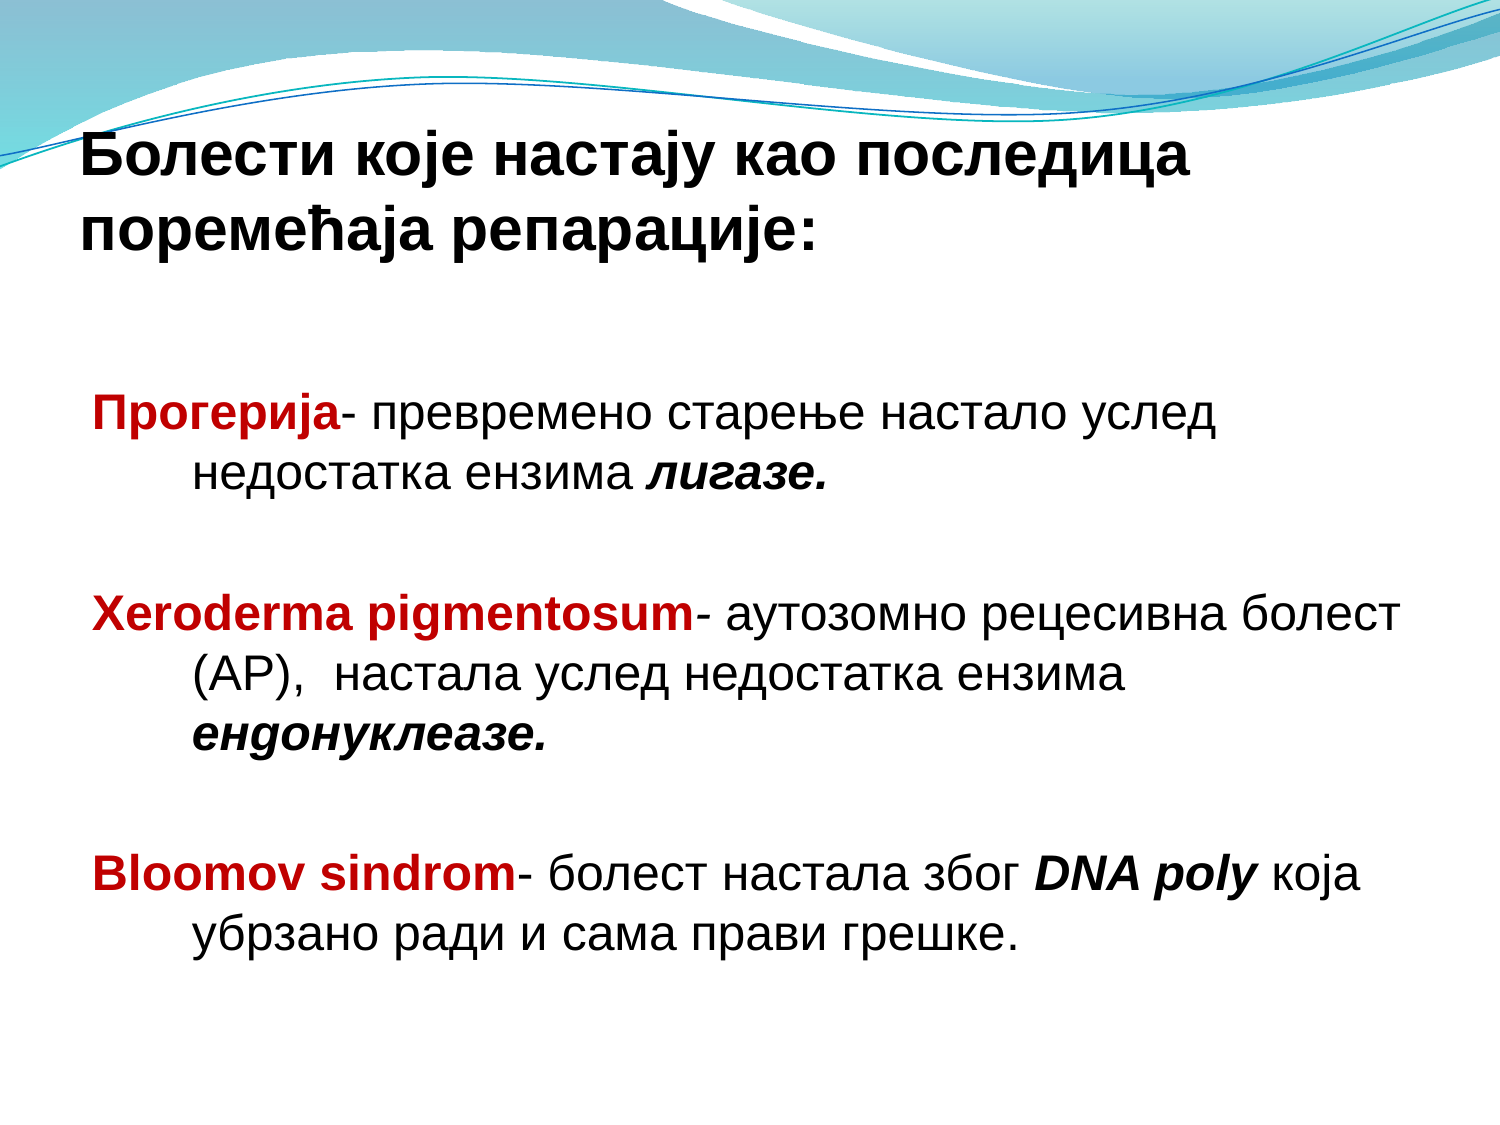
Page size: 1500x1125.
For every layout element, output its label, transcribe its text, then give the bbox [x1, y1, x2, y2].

list Прогерија- превремено старење настало услед недостатка ензима лигазе. Xeroderma pigmentosum- аутозомно рецесивна болест (АР), настала услед недостатка ензима ендонуклеазе. Bloomov sindrom- болест настала због DNA poly која убрзано ради и сама прави грешке. [76, 302, 1427, 1023]
title Болести које настају као последица поремећаја репарације: [0, 172, 1436, 338]
